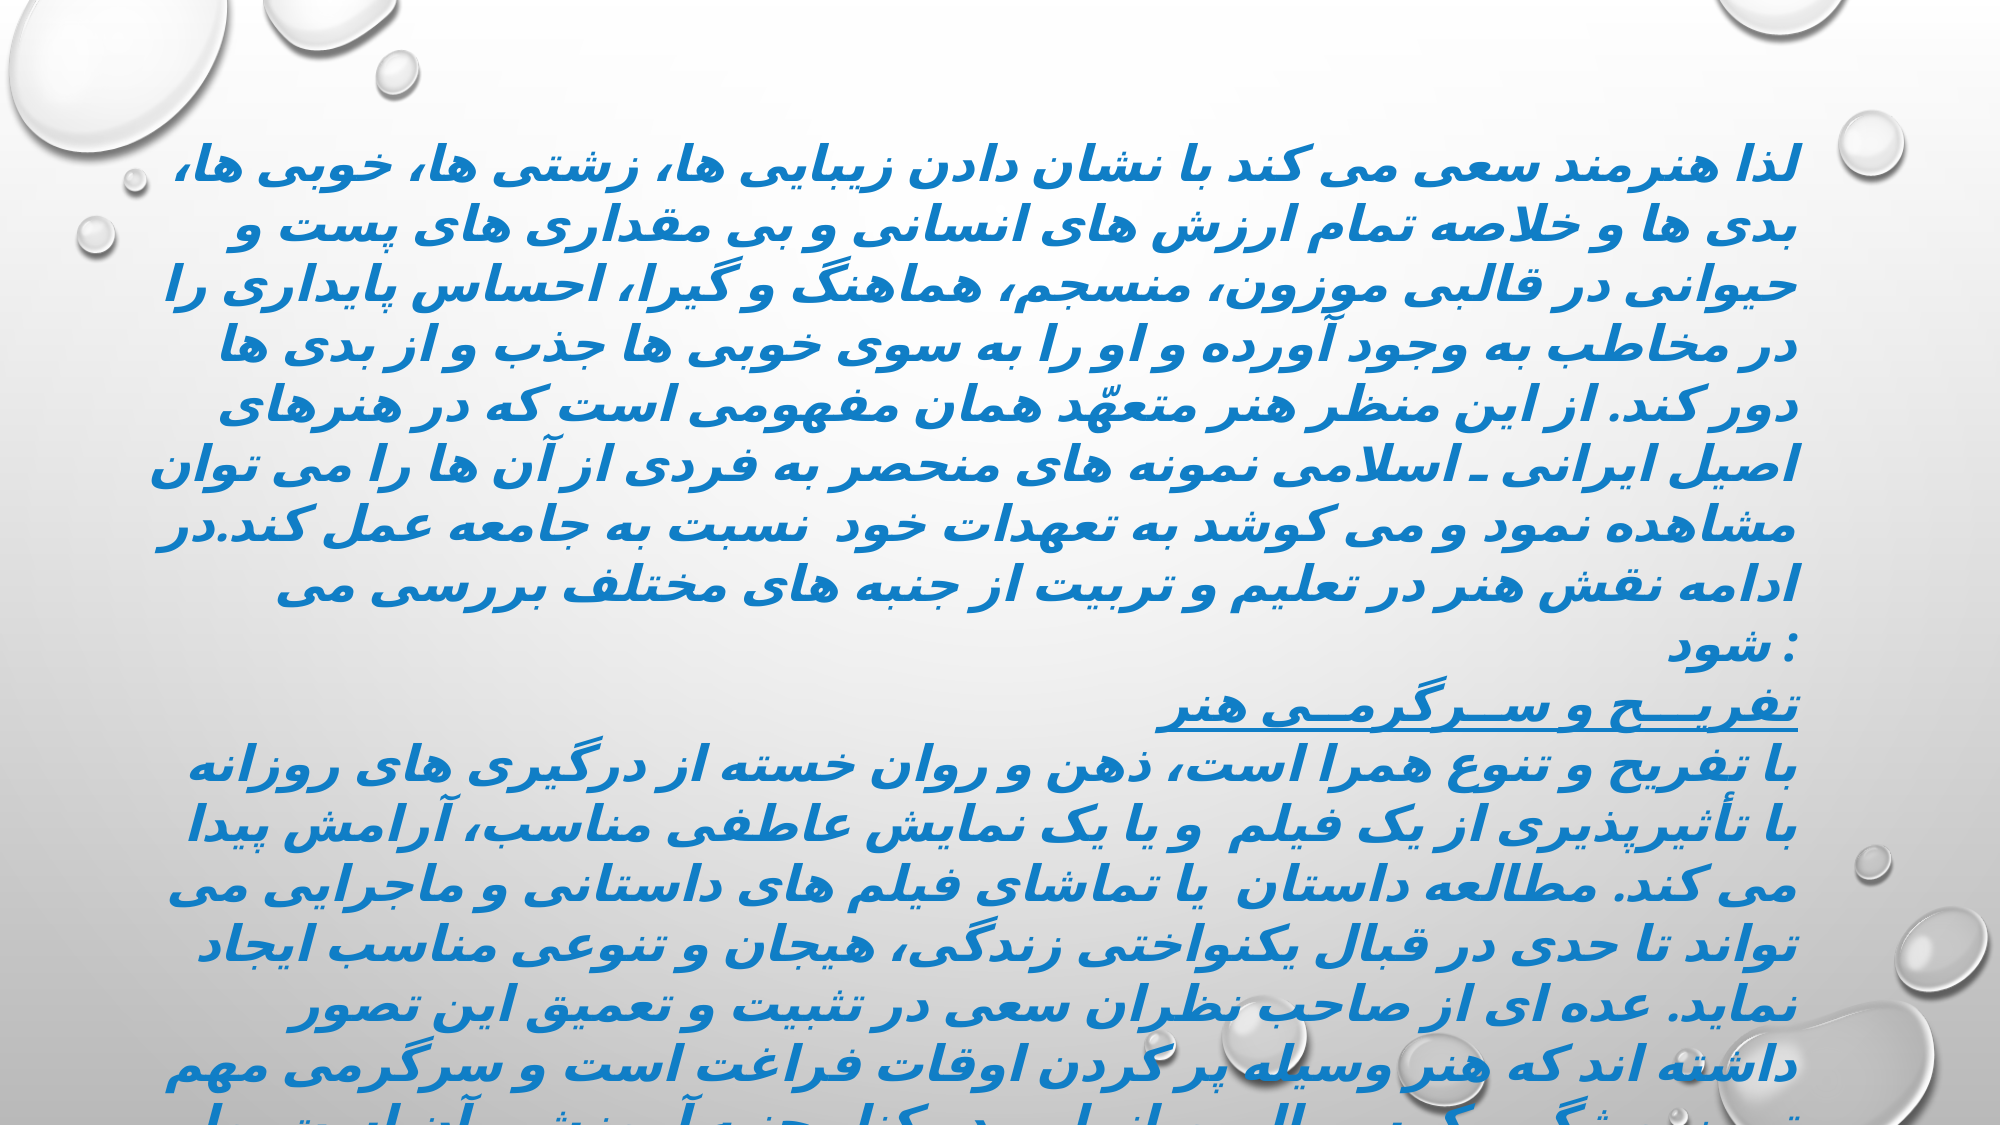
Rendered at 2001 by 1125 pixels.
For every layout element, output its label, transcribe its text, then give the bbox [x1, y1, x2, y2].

text_box لذا هنرمند سعی می کند با نشان دادن زیبایی ها، زشتی ها، خوبی ها، بدی ها و خلاصه تمام ارزش های انسانی و بی مقداری های پست و حیوانی در قالبی موزون، منسجم، هماهنگ و گیرا، احساس پایداری را در مخاطب به وجود آورده و او را به سوی خوبی ها جذب و از بدی ها دور کند. از این منظر هنر متعهّد همان مفهومی است که در هنرهای اصیل ایرانی ـ اسلامی نمونه های منحصر به فردی از آن ها را می توان مشاهده نمود و می کوشد به تعهدات خود نسبت به جامعه عمل کند.در ادامه نقش هنر در تعلیم و تربیت از جنبه های مختلف بررسی می شود : تفریـــح و ســرگرمــی هنر با تفریح و تنوع همرا است، ذهن و روان خسته از درگیری های روزانه با تأثیرپذیری از یک فیلم و یا یک نمایش عاطفی مناسب، آرامش پیدا می کند. مطالعه داستان یا تماشای فیلم های داستانی و ماجرایی می تواند تا حدی در قبال یکنواختی زندگی، هیجان و تنوعی مناسب ایجاد نماید. عده ای از صاحب نظران سعی در تثبیت و تعمیق این تصور داشته اند که هنر وسیله پر کردن اوقات فراغت است و سرگرمی مهم ترین ویژگی یک سریال پویانمایی در کنار جنبه آموزشی آن است. ولی واقعیت آن است که نقش هنر، تنها به سرگرمی محدود نمی شود و این تنها یکی از موارد اثرات عمومی هنر است. [123, 124, 1813, 1125]
picture [0, 0, 2000, 1125]
